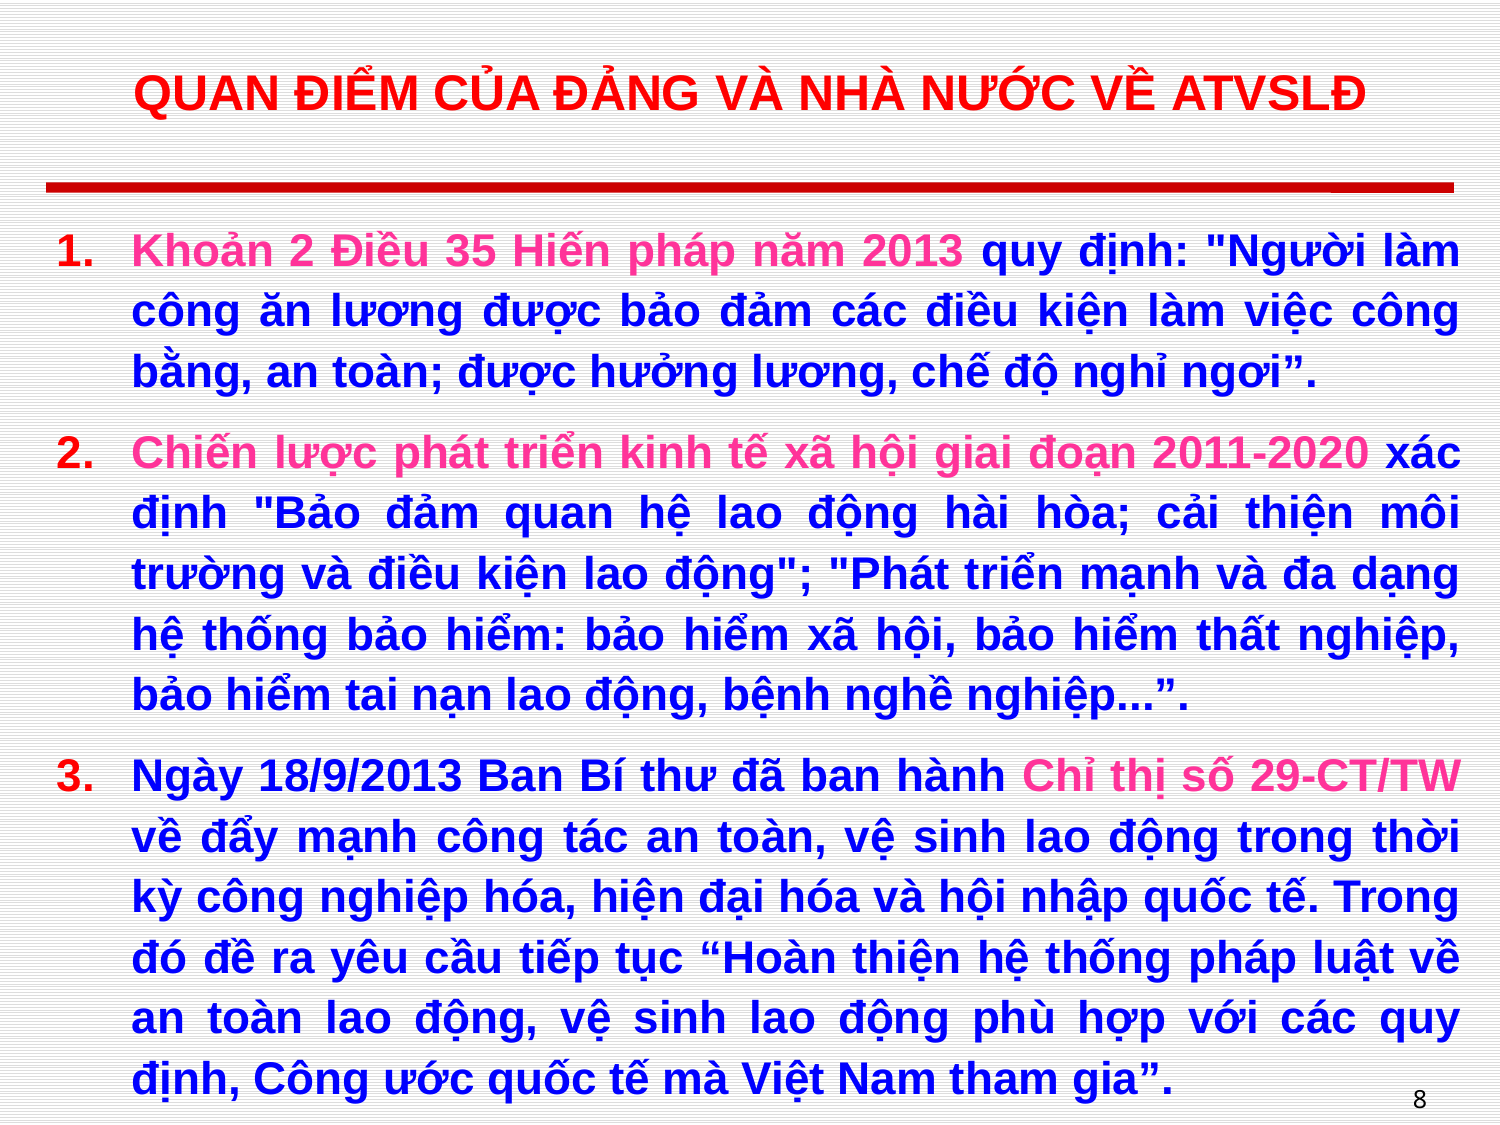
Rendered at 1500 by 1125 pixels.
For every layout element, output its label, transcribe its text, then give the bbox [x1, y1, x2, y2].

title QUAN ĐIỂM CỦA ĐẢNG VÀ NHÀ NƯỚC VỀ ATVSLĐ [38, 12, 1463, 163]
text_box Khoản 2 Điều 35 Hiến pháp năm 2013 quy định: "Người làm công ăn lương được bảo đảm các điều kiện làm việc công bằng, an toàn; được hưởng lương, chế độ nghỉ ngơi”. Chiến lược phát triển kinh tế xã hội giai đoạn 2011-2020 xác định "Bảo đảm quan hệ lao động hài hòa; cải thiện môi trường và điều kiện lao động"; "Phát triển mạnh và đa dạng hệ thống bảo hiểm: bảo hiểm xã hội, bảo hiểm thất nghiệp, bảo hiểm tai nạn lao động, bệnh nghề nghiệp...”. Ngày 18/9/2013 Ban Bí thư đã ban hành Chỉ thị số 29-CT/TW về đẩy mạnh công tác an toàn, vệ sinh lao động trong thời kỳ công nghiệp hóa, hiện đại hóa và hội nhập quốc tế. Trong đó đề ra yêu cầu tiếp tục “Hoàn thiện hệ thống pháp luật về an toàn lao động, vệ sinh lao động phù hợp với các quy định, Công ước quốc tế mà Việt Nam tham gia”. [23, 199, 1477, 1088]
